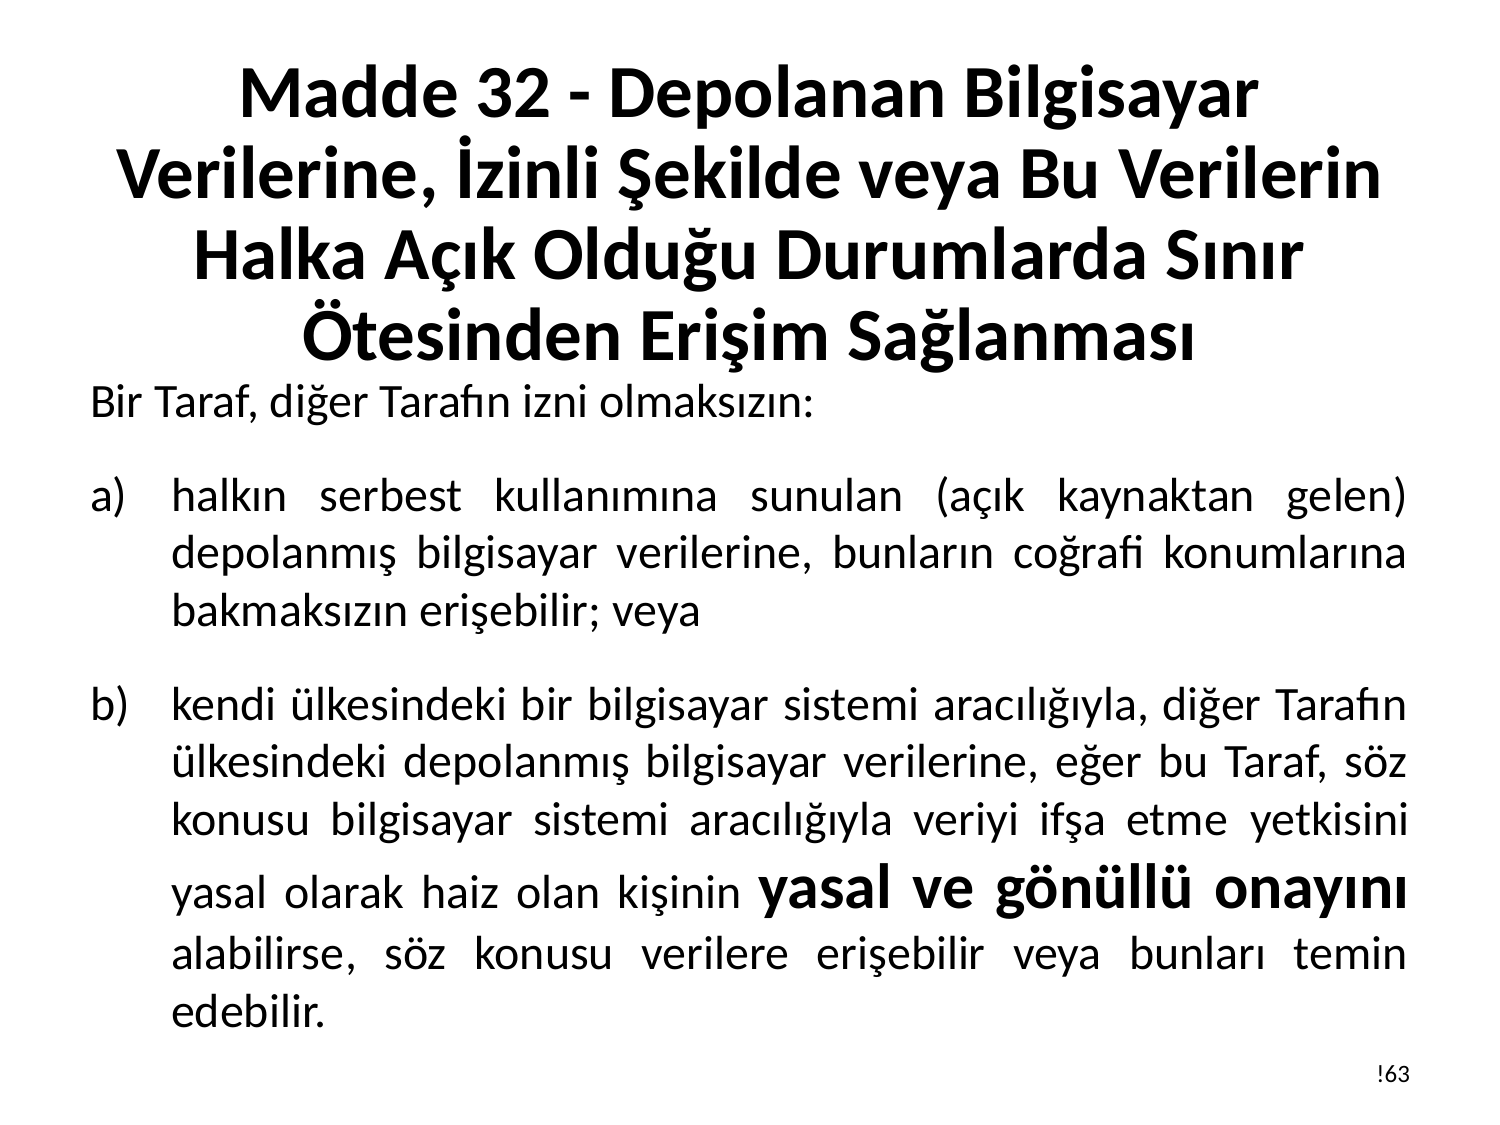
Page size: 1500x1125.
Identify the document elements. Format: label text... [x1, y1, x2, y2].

list Bir Taraf, diğer Tarafın izni olmaksızın: halkın serbest kullanımına sunulan (açık kaynaktan gelen) depolanmış bilgisayar verilerine, bunların coğrafi konumlarına bakmaksızın erişebilir; veya kendi ülkesindeki bir bilgisayar sistemi aracılığıyla, diğer Tarafın ülkesindeki depolanmış bilgisayar verilerine, eğer bu Taraf, söz konusu bilgisayar sistemi aracılığıyla veriyi ifşa etme yetkisini yasal olarak haiz olan kişinin yasal ve gönüllü onayını alabilirse, söz konusu verilere erişebilir veya bunları temin edebilir. [75, 362, 1425, 1045]
slide_number !63 [1074, 1045, 1425, 1103]
title Madde 32 - Depolanan Bilgisayar Verilerine, İzinli Şekilde veya Bu Verilerin Halka Açık Olduğu Durumlarda Sınır Ötesinden Erişim Sağlanması [75, 45, 1425, 266]
